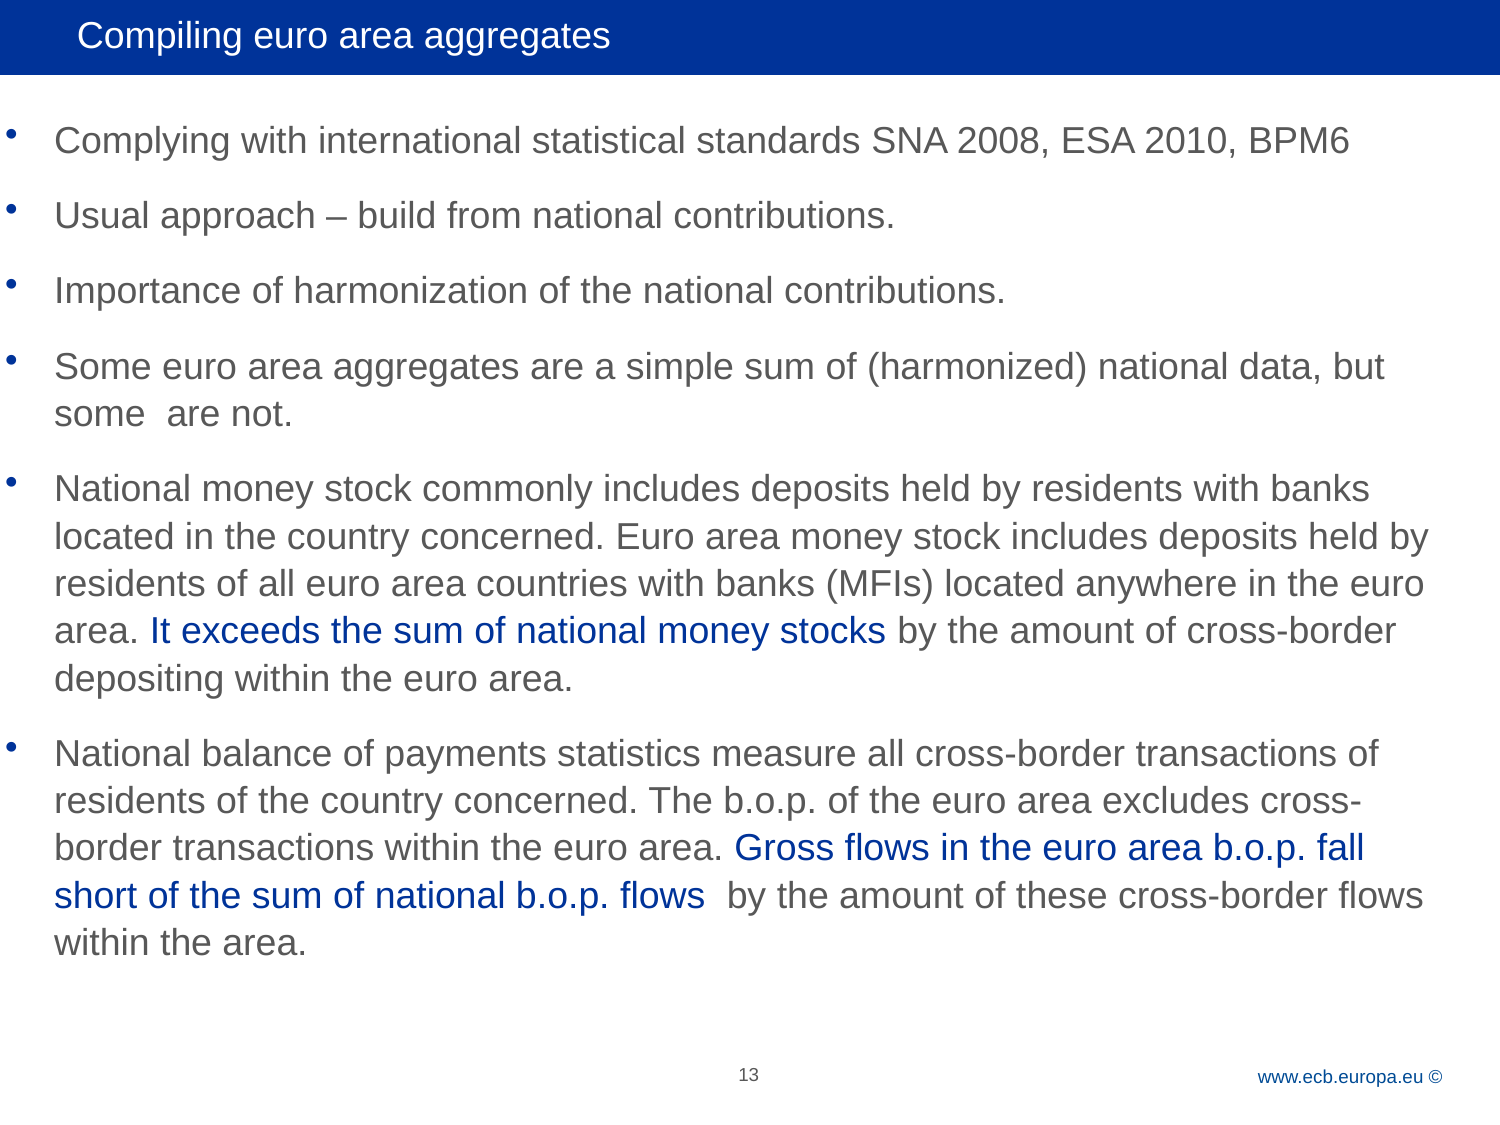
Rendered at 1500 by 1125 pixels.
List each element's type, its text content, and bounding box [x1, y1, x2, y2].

slide_number 13 [714, 1062, 783, 1102]
list Complying with international statistical standards SNA 2008, ESA 2010, BPM6 Usual approach – build from national contributions. Importance of harmonization of the national contributions. Some euro area aggregates are a simple sum of (harmonized) national data, but some are not. National money stock commonly includes deposits held by residents with banks located in the country concerned. Euro area money stock includes deposits held by residents of all euro area countries with banks (MFIs) located anywhere in the euro area. It exceeds the sum of national money stocks by the amount of cross-border depositing within the euro area. National balance of payments statistics measure all cross-border transactions of residents of the country concerned. The b.o.p. of the euro area excludes cross-border transactions within the euro area. Gross flows in the euro area b.o.p. fall short of the sum of national b.o.p. flows by the amount of these cross-border flows within the area. [5, 113, 1459, 1047]
title Compiling euro area aggregates [76, 0, 1356, 113]
